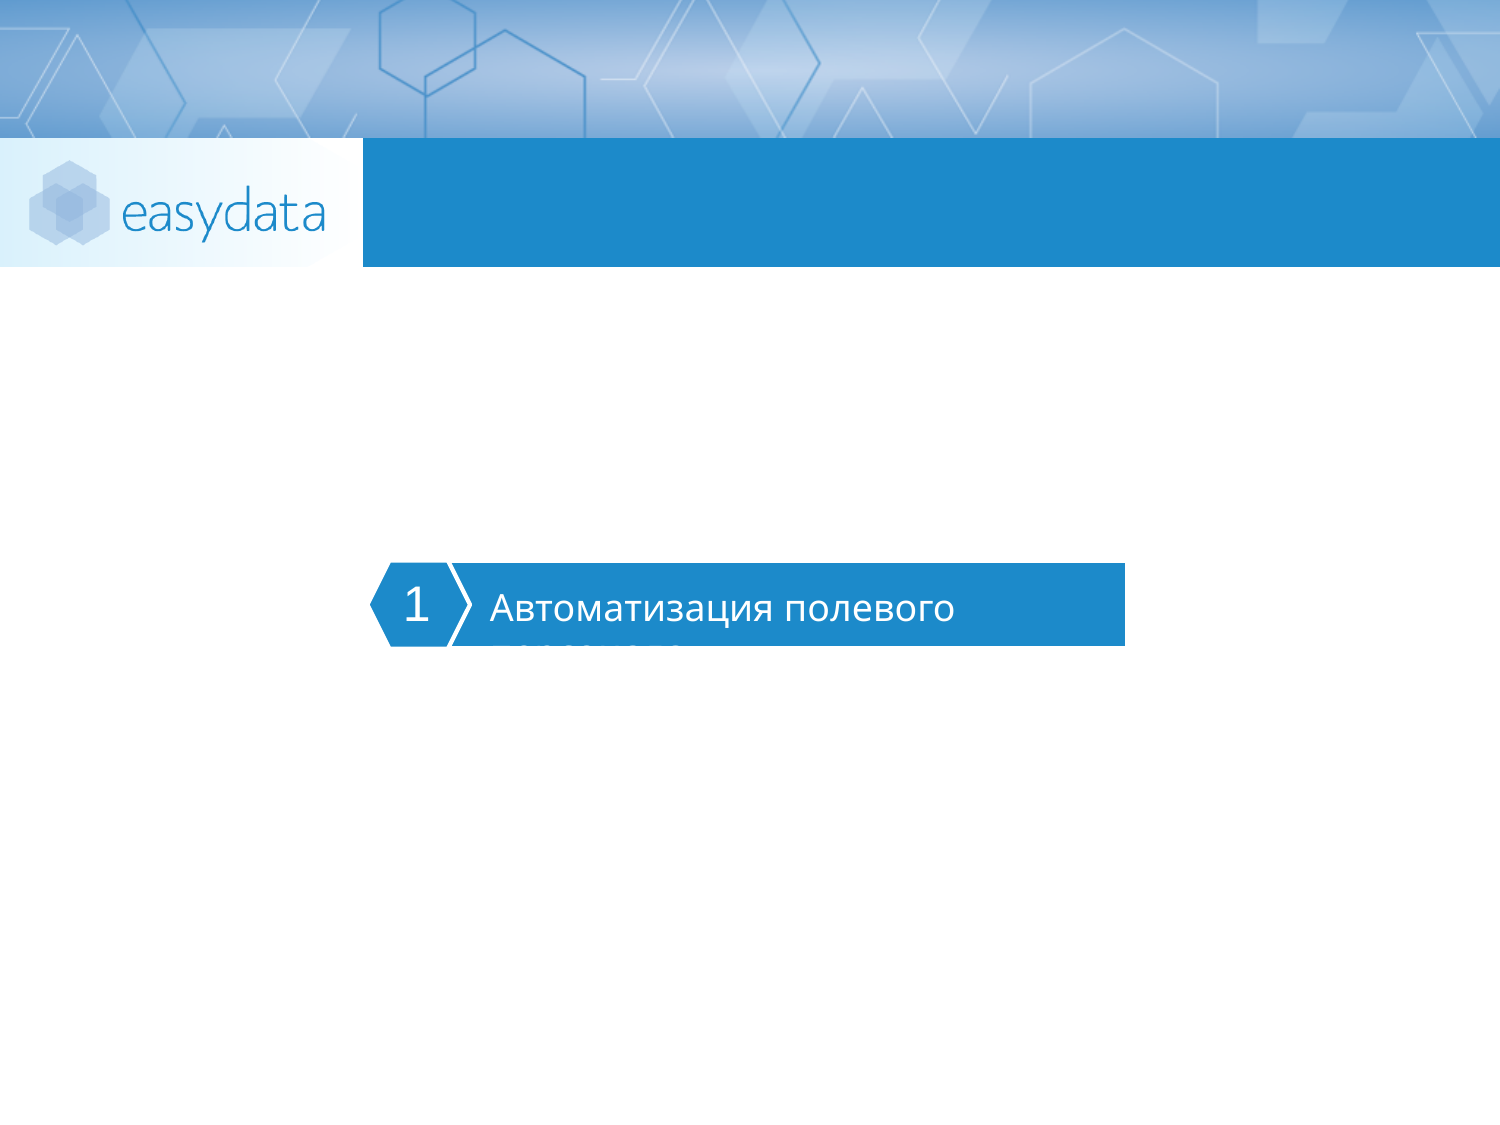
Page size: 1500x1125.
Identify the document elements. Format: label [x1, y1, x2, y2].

text_box [367, 560, 1128, 683]
picture [0, 0, 1500, 267]
